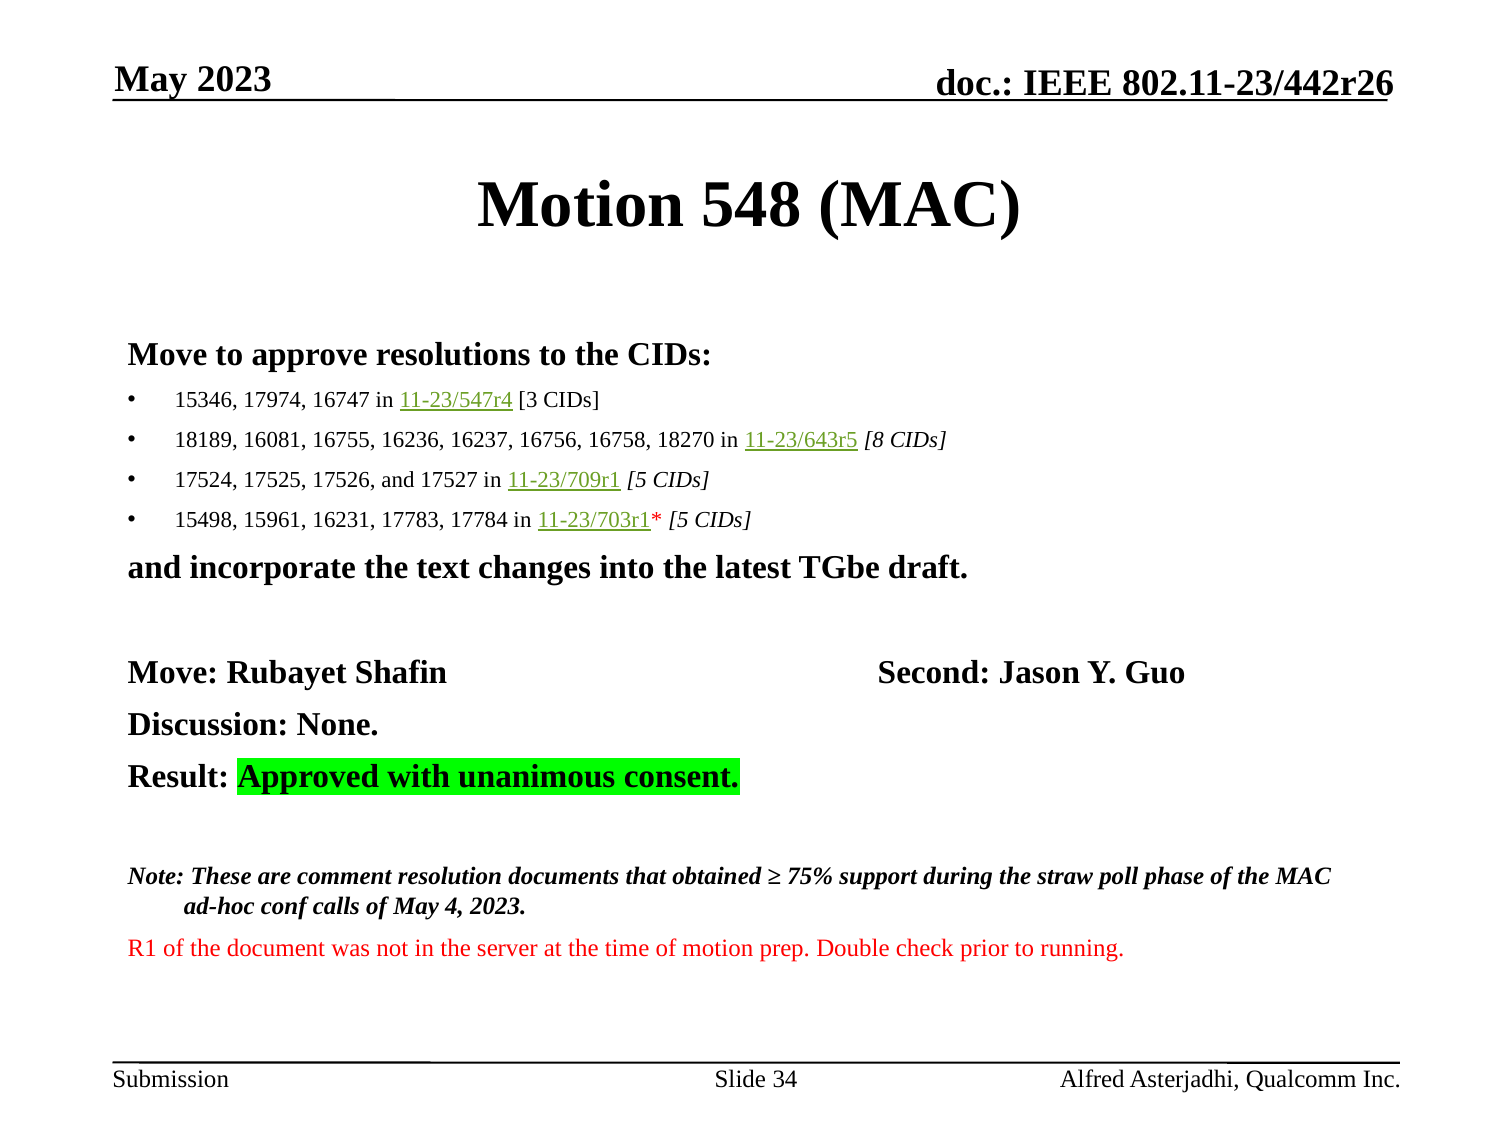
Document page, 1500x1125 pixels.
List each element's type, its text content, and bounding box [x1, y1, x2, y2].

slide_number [114, 54, 423, 100]
footer Alfred Asterjadhi, Qualcomm Inc. [878, 1061, 1402, 1093]
slide_number Slide 34 [712, 1061, 800, 1123]
list Move to approve resolutions to the CIDs: 15346, 17974, 16747 in 11-23/547r4 [3 CIDs] 18189, 16081, 16755, 16236, 16237, 16756, 16758, 18270 in 11-23/643r5 [8 CIDs] 17524, 17525, 17526, and 17527 in 11-23/709r1 [5 CIDs] 15498, 15961, 16231, 17783, 17784 in 11-23/703r1* [5 CIDs] and incorporate the text changes into the latest TGbe draft. Move: Rubayet Shafin Second: Jason Y. Guo Discussion: None. Result: Approved with unanimous consent. Note: These are comment resolution documents that obtained ≥ 75% support during the straw poll phase of the MAC ad-hoc conf calls of May 4, 2023. R1 of the document was not in the server at the time of motion prep. Double check prior to running. [112, 324, 1388, 1063]
title Motion 548 (MAC) [112, 112, 1388, 288]
